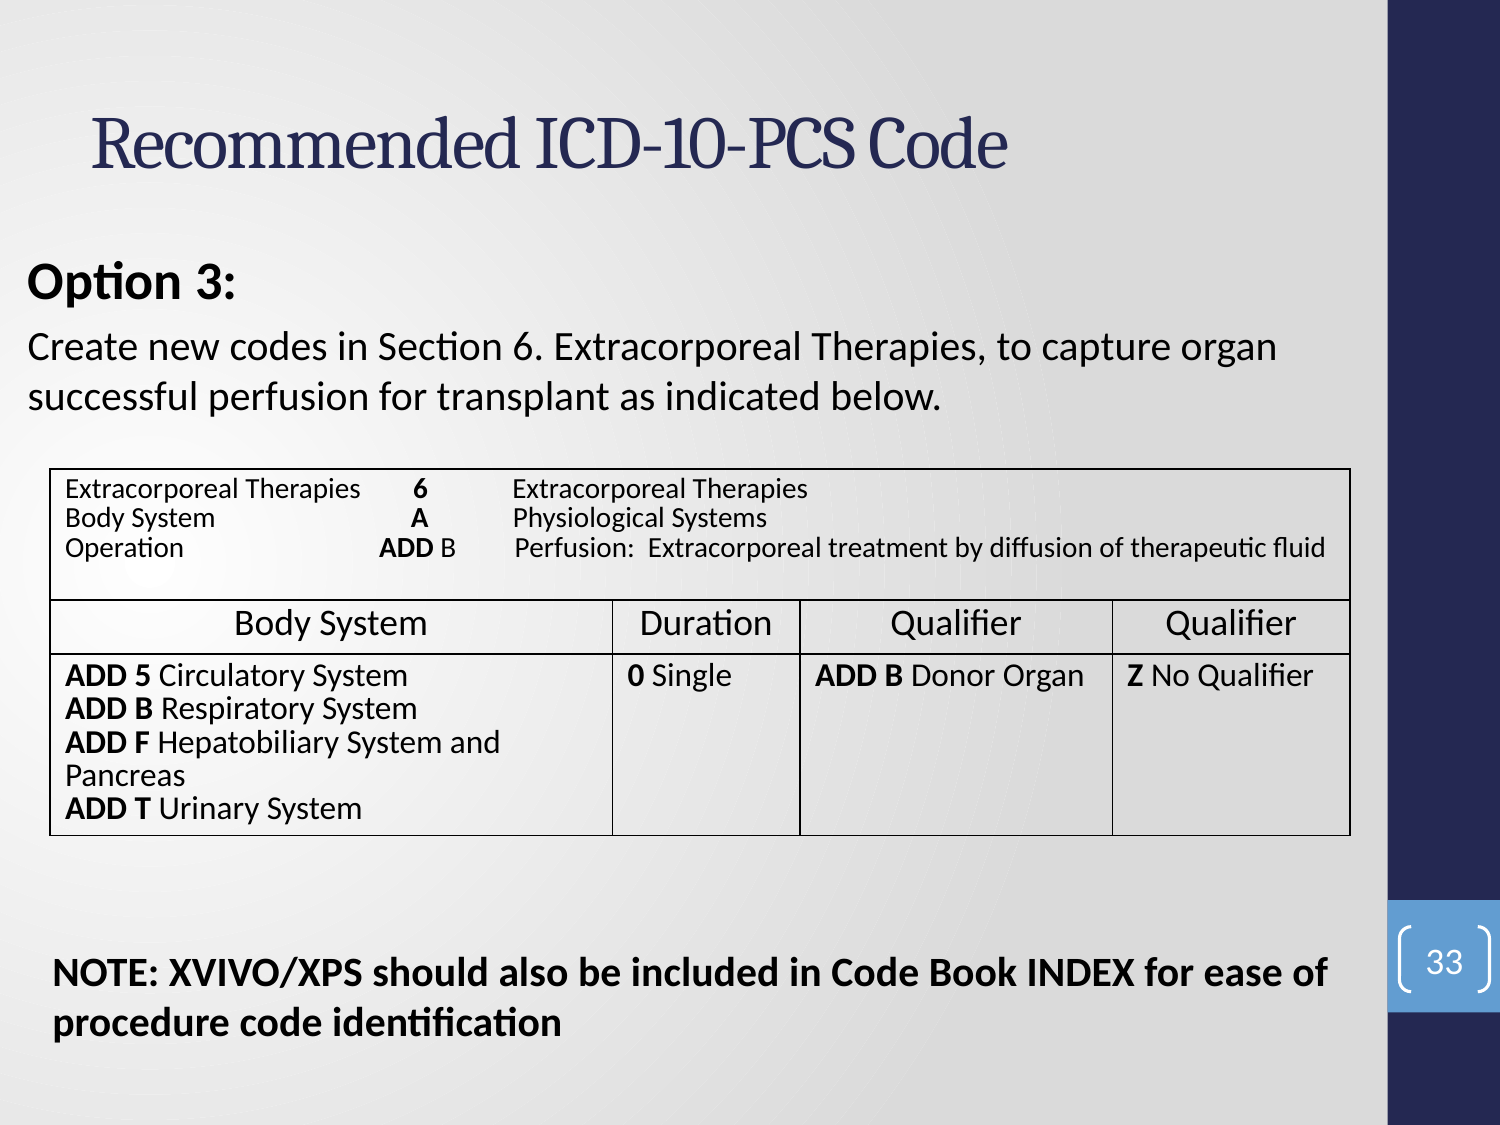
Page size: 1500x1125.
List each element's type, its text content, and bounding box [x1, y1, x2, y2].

text_box NOTE: XVIVO/XPS should also be included in Code Book INDEX for ease of procedure code identification [37, 937, 1350, 1053]
table_cell Z No Qualifier [1113, 655, 1349, 835]
table_header Extracorporeal Therapies 6 Extracorporeal Therapies Body System A Physiological Systems Operation ADD B Perfusion: Extracorporeal treatment by diffusion of therapeutic fluid [51, 470, 1349, 599]
table_cell Duration [613, 601, 799, 653]
table_cell Qualifier [801, 601, 1112, 653]
table_cell ADD 5 Circulatory System ADD B Respiratory System ADD F Hepatobiliary System and Pancreas ADD T Urinary System [51, 655, 612, 835]
table_cell Qualifier [1113, 601, 1349, 653]
table_cell ADD B Donor Organ [801, 655, 1112, 835]
title Recommended ICD-10-PCS Code [75, 45, 1325, 233]
list Option 3: Create new codes in Section 6. Extracorporeal Therapies, to capture organ successful perfusion for transplant as indicated below. [12, 237, 1363, 1050]
slide_number 33 [1397, 925, 1492, 994]
table_cell Body System [51, 601, 612, 653]
table_cell 0 Single [613, 655, 799, 835]
